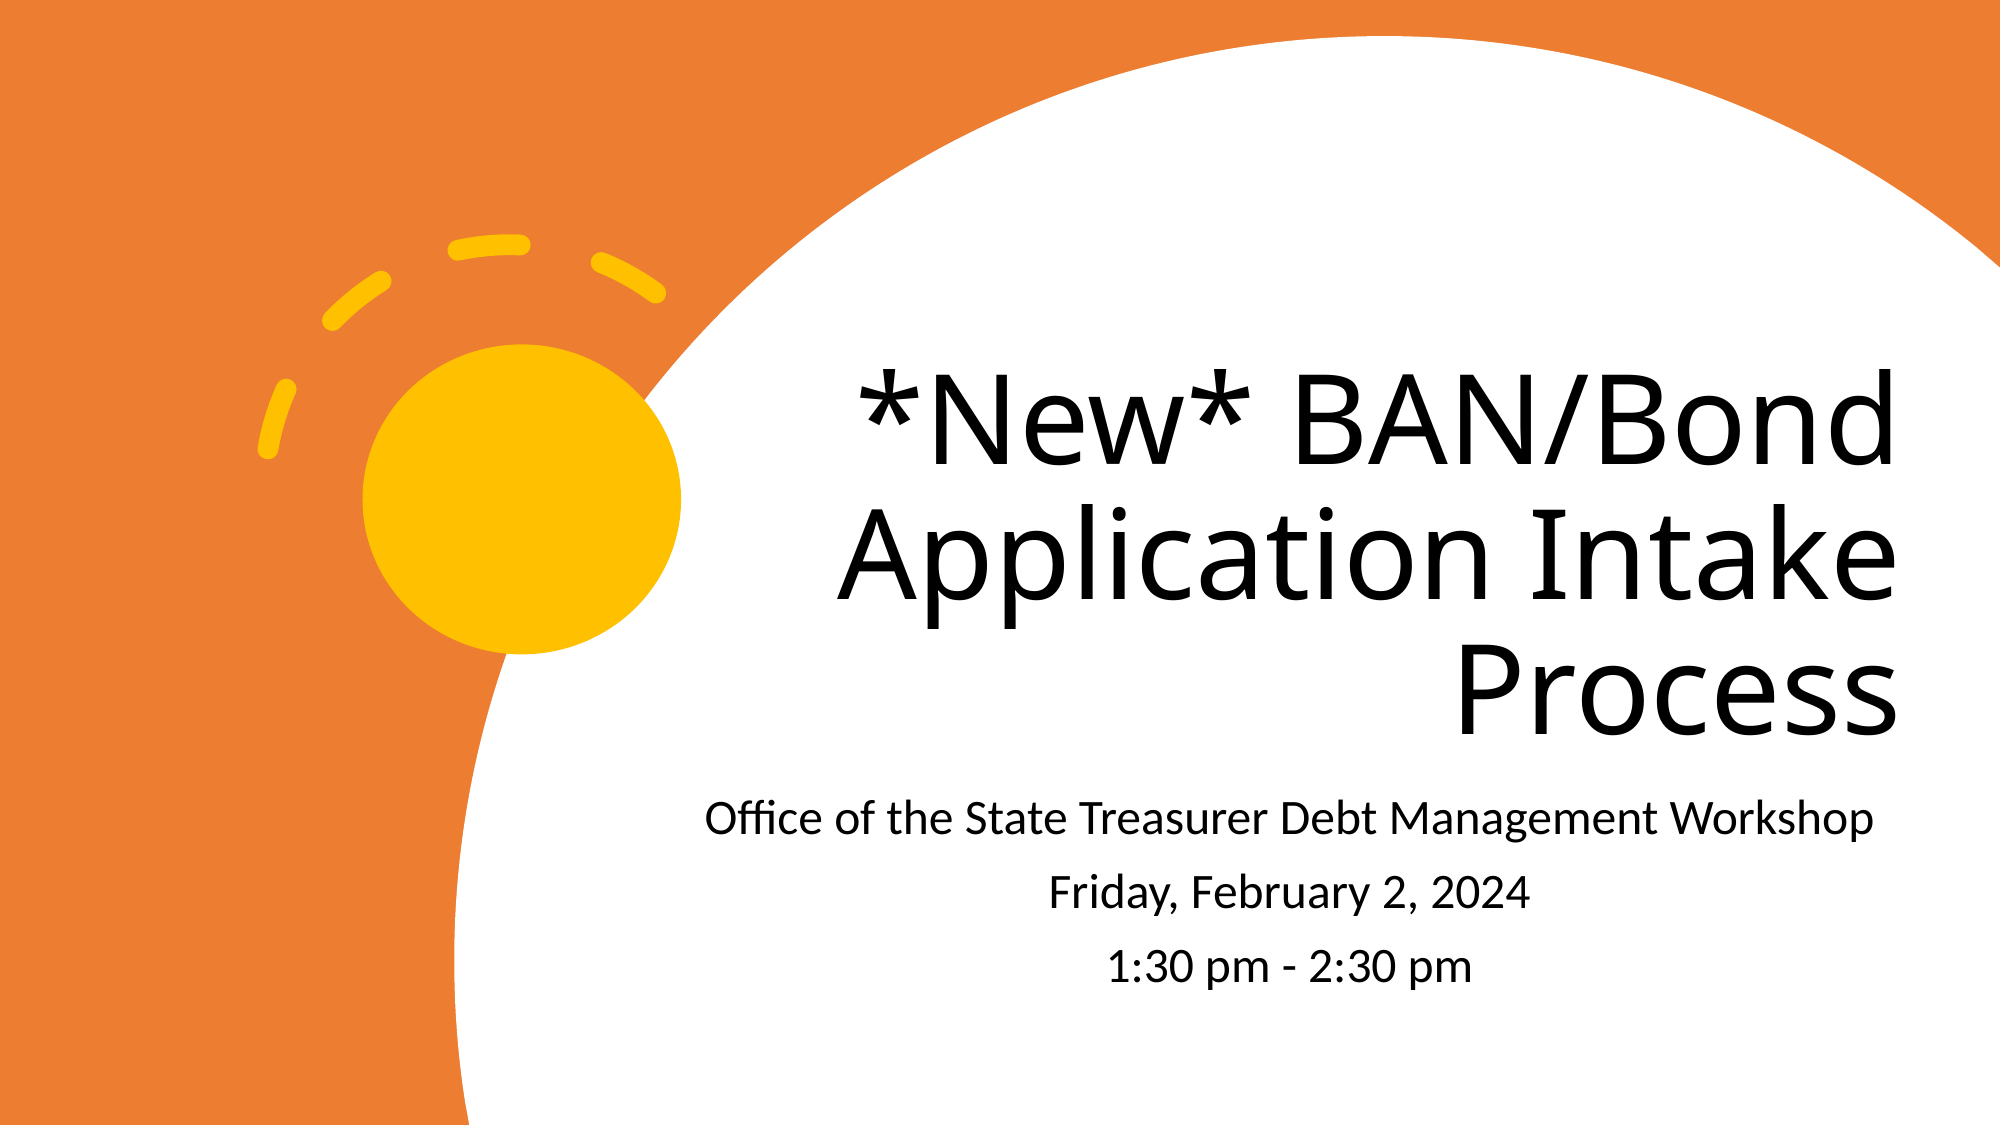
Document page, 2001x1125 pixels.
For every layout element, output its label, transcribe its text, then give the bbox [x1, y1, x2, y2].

title *New* BAN/Bond Application Intake Process [662, 318, 1917, 770]
text_box [0, 0, 2000, 1125]
text_box [453, 35, 2000, 1125]
text_box [267, 244, 676, 490]
subtitle Office of the State Treasurer Debt Management Workshop Friday, February 2, 2024 1:30 pm - 2:30 pm [662, 784, 1917, 1003]
text_box [361, 373, 662, 656]
